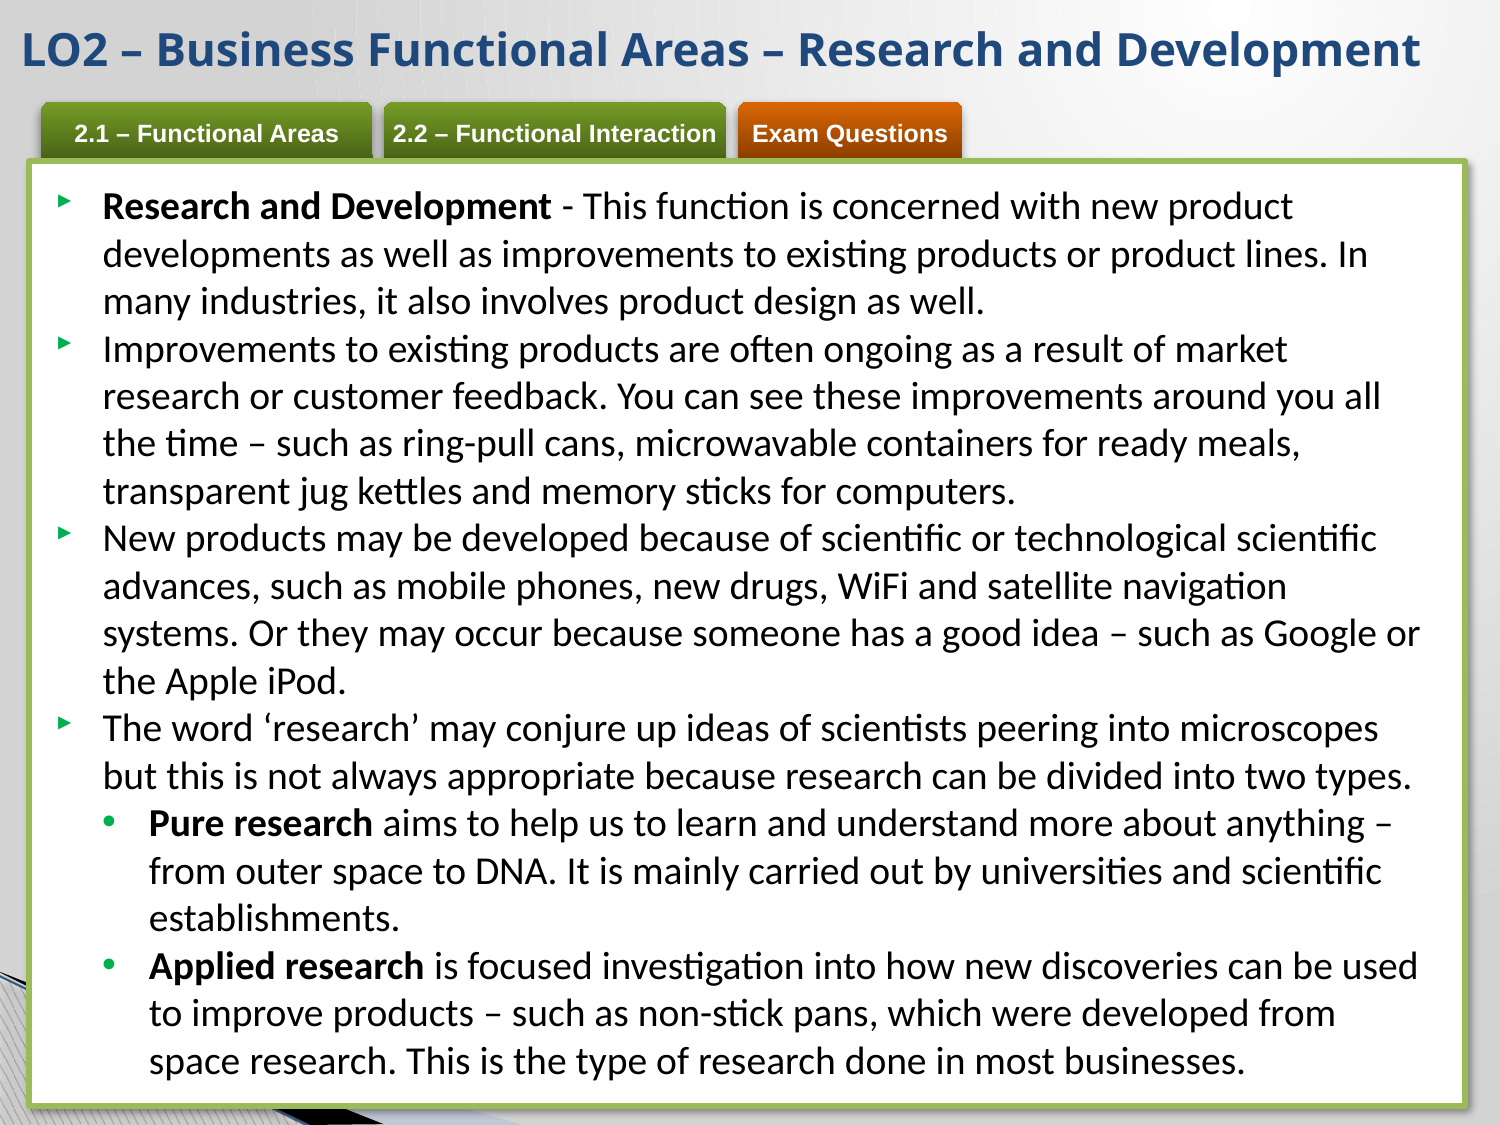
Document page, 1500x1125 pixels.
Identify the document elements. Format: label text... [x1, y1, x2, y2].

list Research and Development - This function is concerned with new product developments as well as improvements to existing products or product lines. In many industries, it also involves product design as well. Improvements to existing products are often ongoing as a result of market research or customer feedback. You can see these improvements around you all the time – such as ring-pull cans, microwavable containers for ready meals, transparent jug kettles and memory sticks for computers. New products may be developed because of scientific or technological scientific advances, such as mobile phones, new drugs, WiFi and satellite navigation systems. Or they may occur because someone has a good idea – such as Google or the Apple iPod. The word ‘research’ may conjure up ideas of scientists peering into microscopes but this is not always appropriate because research can be divided into two types. Pure research aims to help us to learn and understand more about anything – from outer space to DNA. It is mainly carried out by universities and scientific establishments. Applied research is focused investigation into how new discoveries can be used to improve products – such as non-stick pans, which were developed from space research. This is the type of research done in most businesses. [40, 172, 1447, 1118]
text_box LO2 – Business Functional Areas – Research and Development [5, 7, 1459, 90]
picture [289, 1118, 303, 1125]
